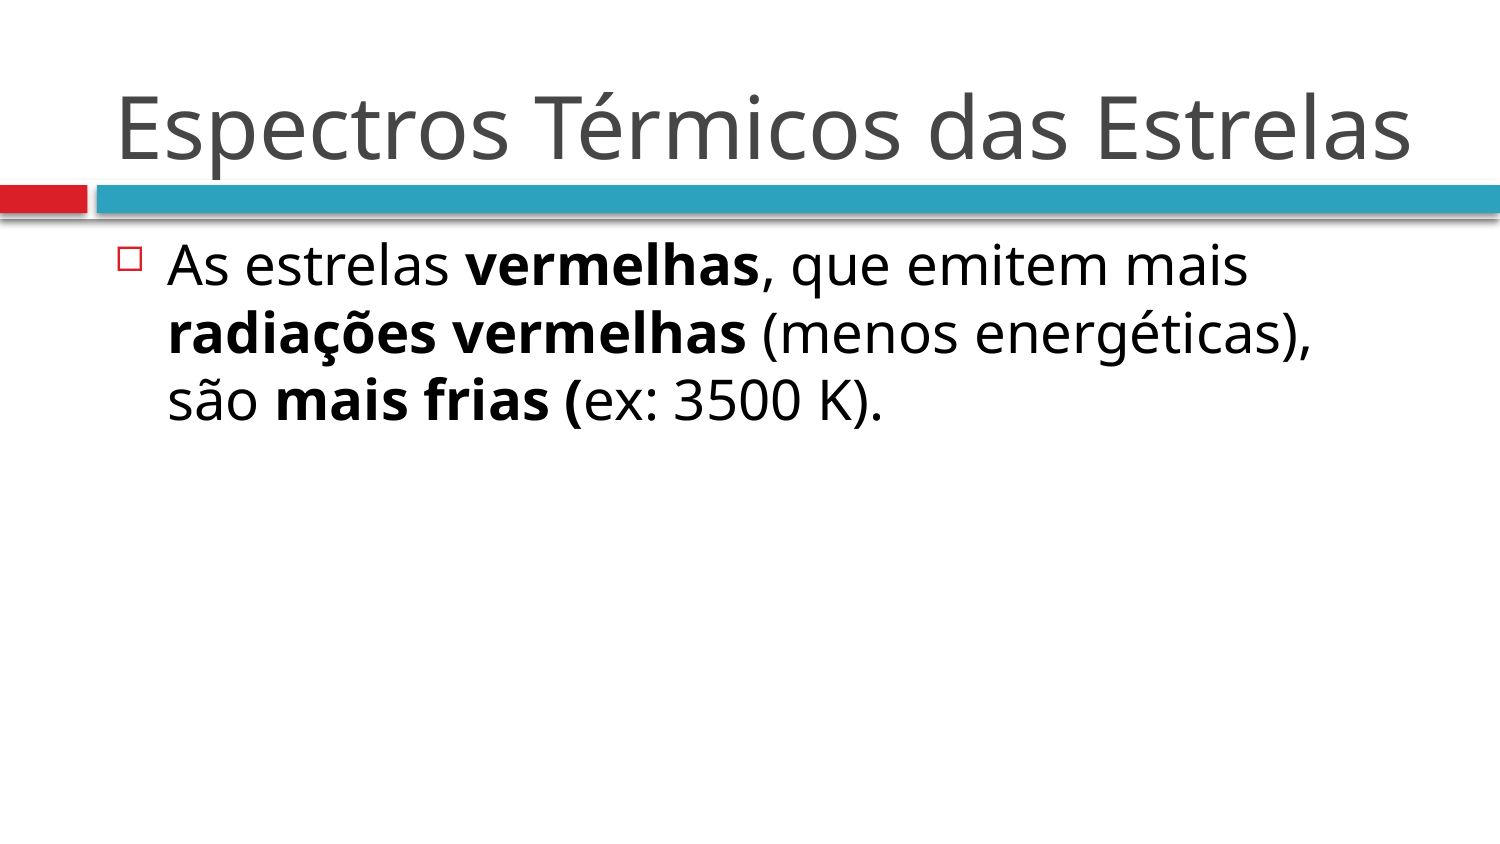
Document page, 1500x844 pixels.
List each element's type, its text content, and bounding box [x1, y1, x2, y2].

list As estrelas vermelhas, que emitem mais radiações vermelhas (menos energéticas), são mais frias (ex: 3500 K). [99, 221, 1447, 759]
title Espectros Térmicos das Estrelas [99, 19, 1438, 185]
